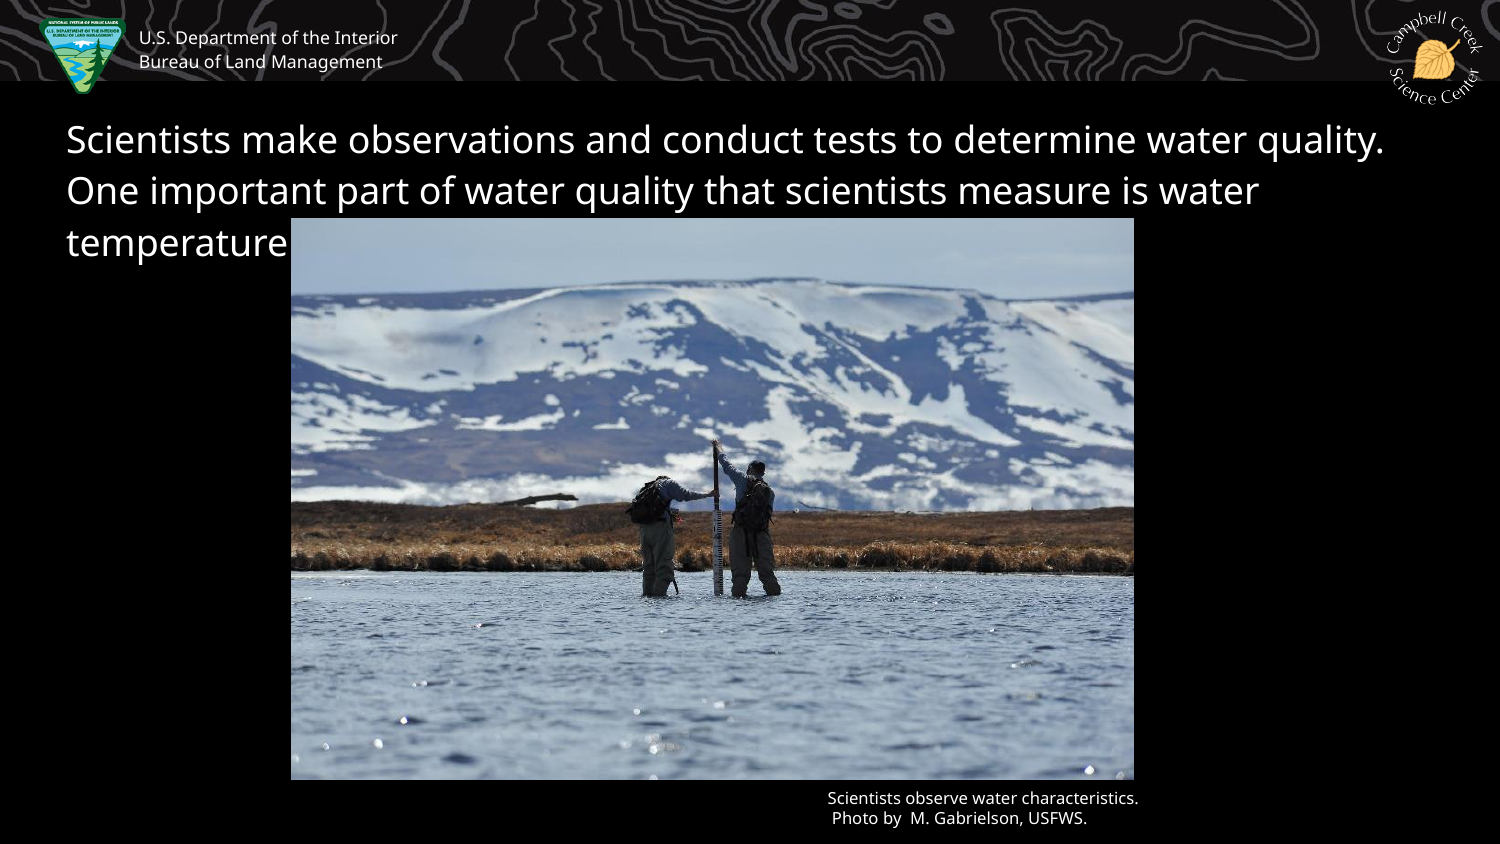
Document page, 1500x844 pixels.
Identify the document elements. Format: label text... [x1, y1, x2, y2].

text_box Scientists observe water characteristics. Photo by M. Gabrielson, USFWS. [812, 772, 1500, 838]
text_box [0, 0, 1500, 105]
picture [290, 218, 1135, 780]
title Scientists make observations and conduct tests to determine water quality. One important part of water quality that scientists measure is water temperature. [51, 113, 1449, 219]
